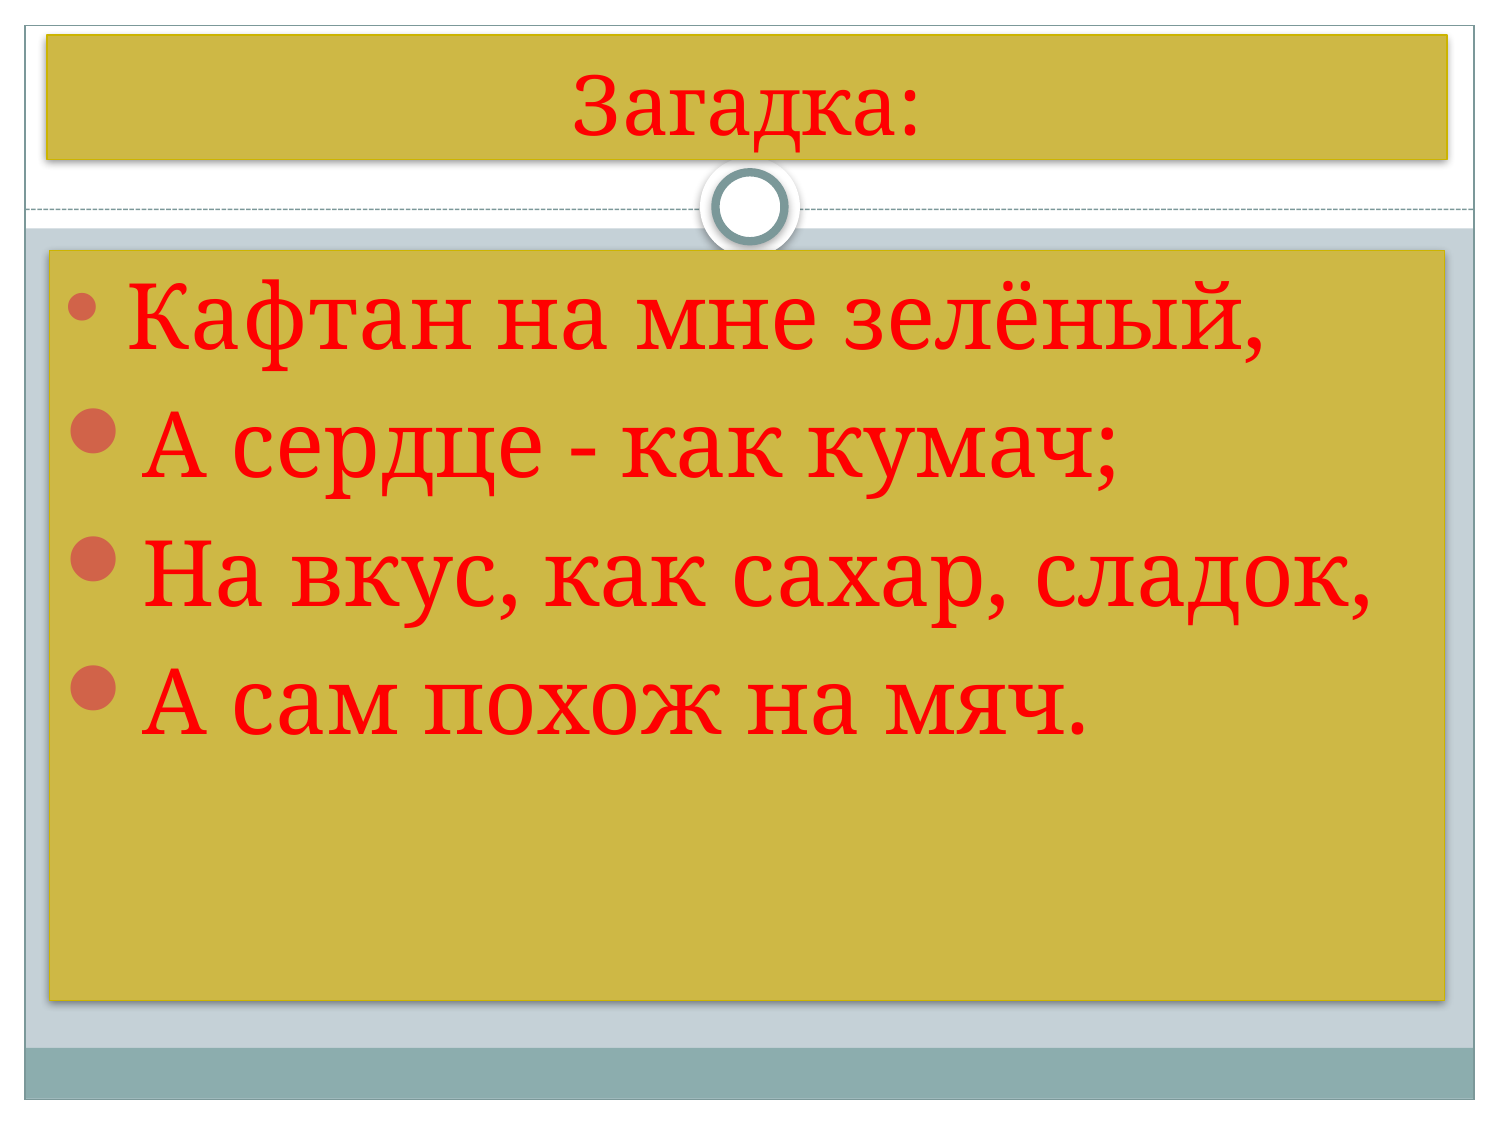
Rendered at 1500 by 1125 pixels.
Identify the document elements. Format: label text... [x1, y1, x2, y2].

list Кафтан на мне зелёный, А сердце - как кумач; На вкус, как сахар, сладок, А сам похож на мяч. [49, 250, 1445, 1001]
title Загадка: [46, 34, 1448, 160]
